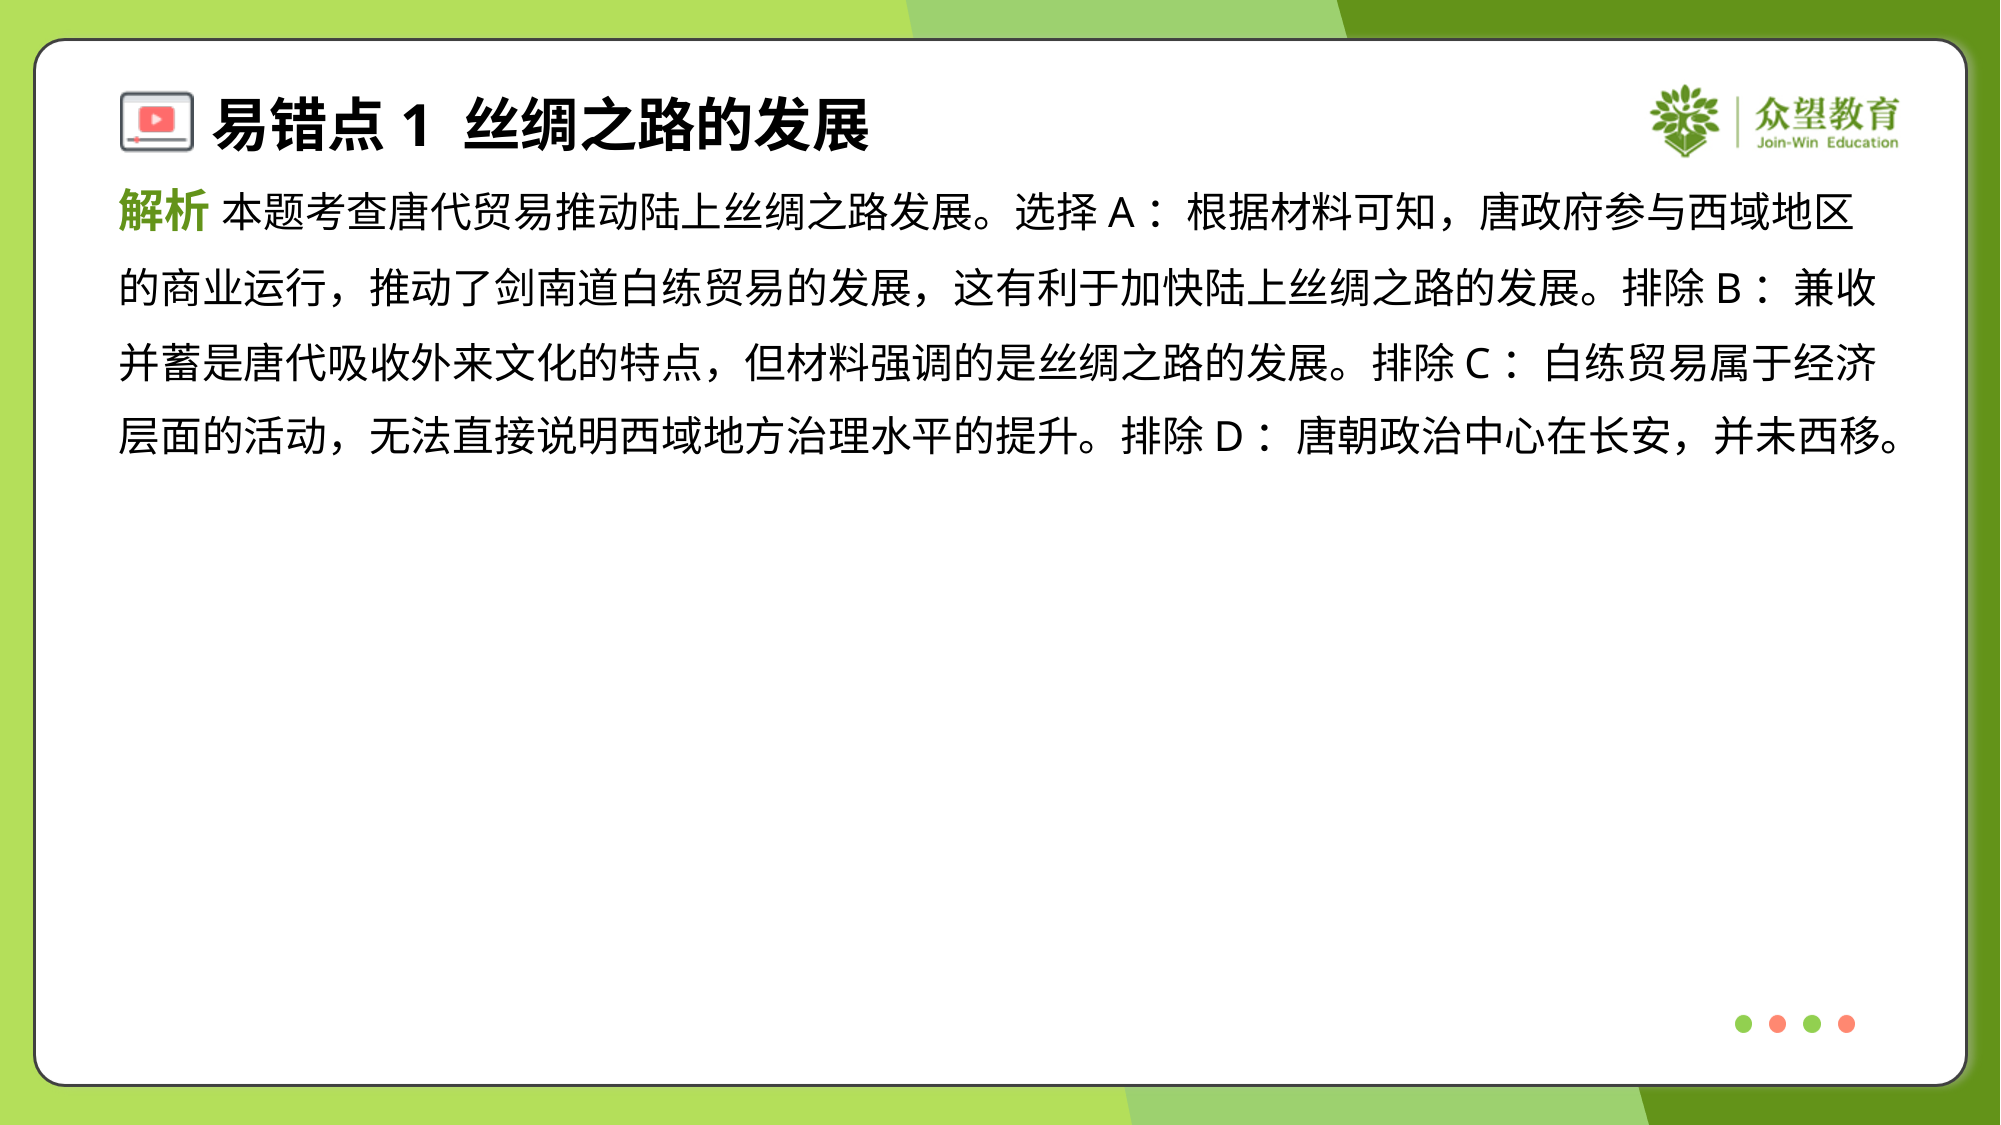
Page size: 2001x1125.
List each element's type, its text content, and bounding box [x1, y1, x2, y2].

text_box 解析 本题考查唐代贸易推动陆上丝绸之路发展。选择A：根据材料可知，唐政府参与西域地区 的商业运行，推动了剑南道白练贸易的发展，这有利于加快陆上丝绸之路的发展。排除B：兼收 并蓄是唐代吸收外来文化的特点，但材料强调的是丝绸之路的发展。排除C：白练贸易属于经济 层面的活动，无法直接说明西域地方治理水平的提升。排除D：唐朝政治中心在长安，并未西移。 [118, 159, 1883, 452]
picture [0, 0, 2000, 1125]
